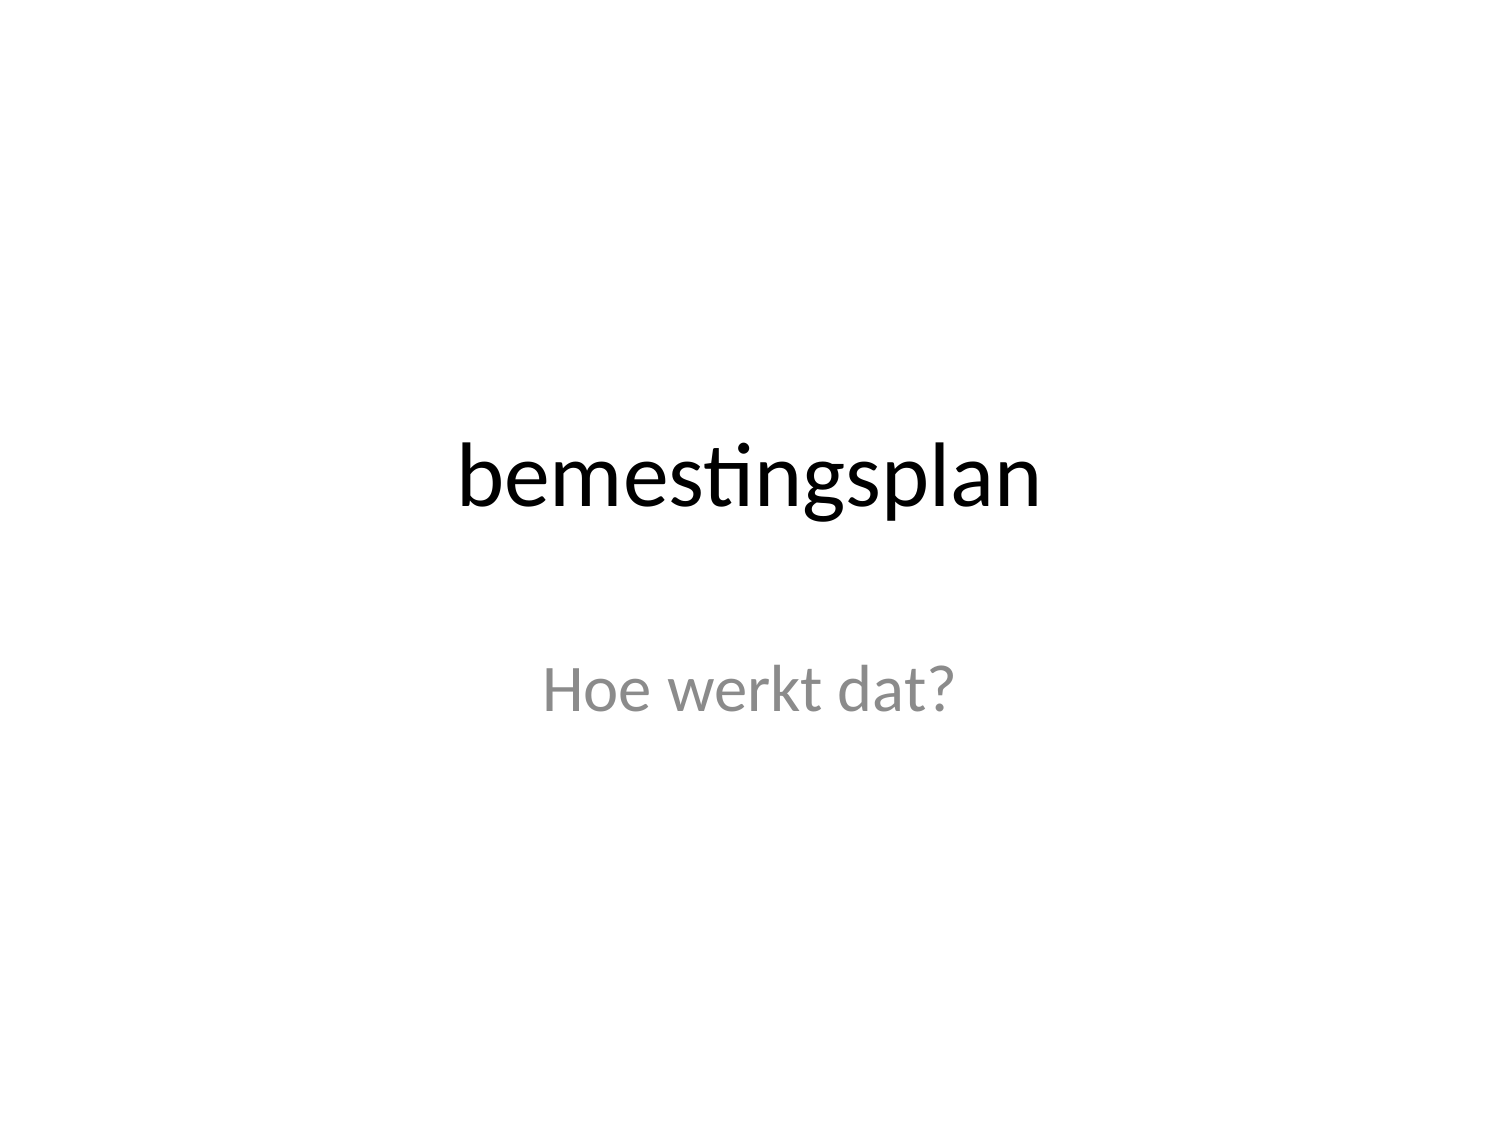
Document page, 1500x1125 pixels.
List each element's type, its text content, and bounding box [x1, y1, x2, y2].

title bemestingsplan [112, 349, 1388, 591]
subtitle Hoe werkt dat? [225, 637, 1275, 925]
